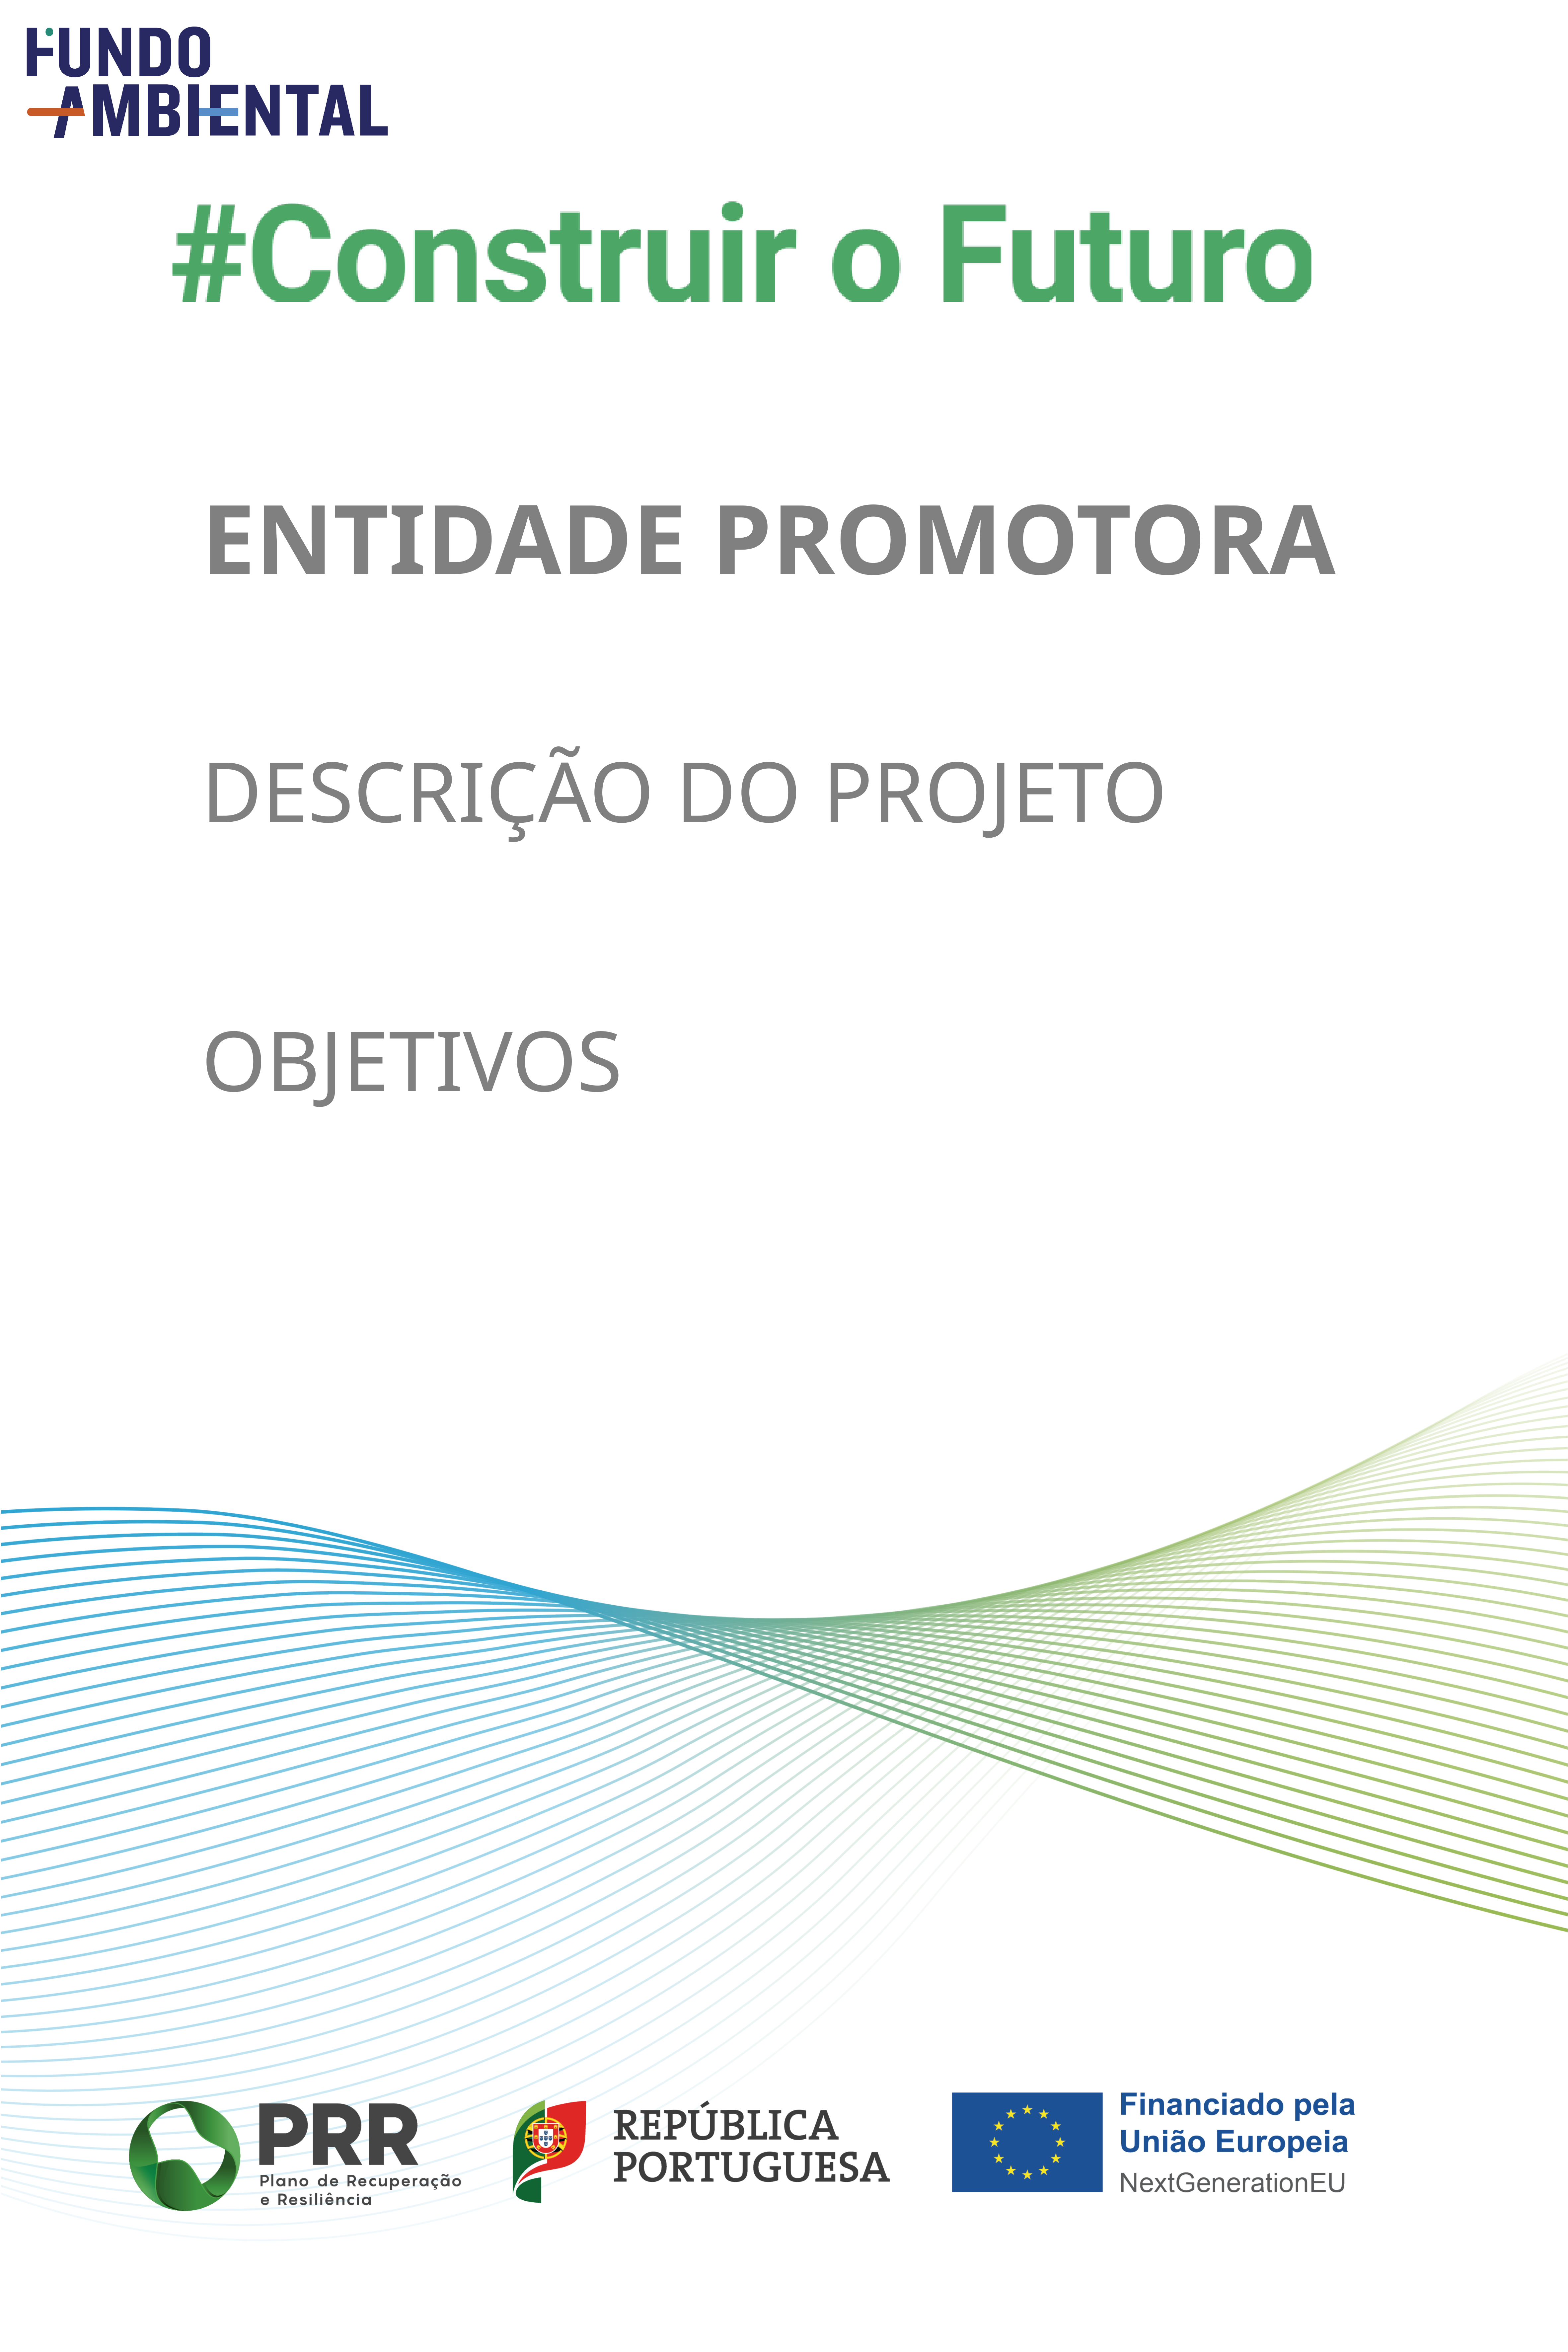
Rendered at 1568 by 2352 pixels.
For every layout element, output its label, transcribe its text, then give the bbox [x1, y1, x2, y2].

text_box ENTIDADE PROMOTORA [196, 476, 1395, 596]
picture [172, 201, 1311, 302]
picture [0, 0, 413, 163]
picture [1, 1294, 1568, 2266]
text_box DESCRIÇÃO DO PROJETO [196, 736, 1452, 841]
text_box OBJETIVOS [196, 1006, 939, 1110]
